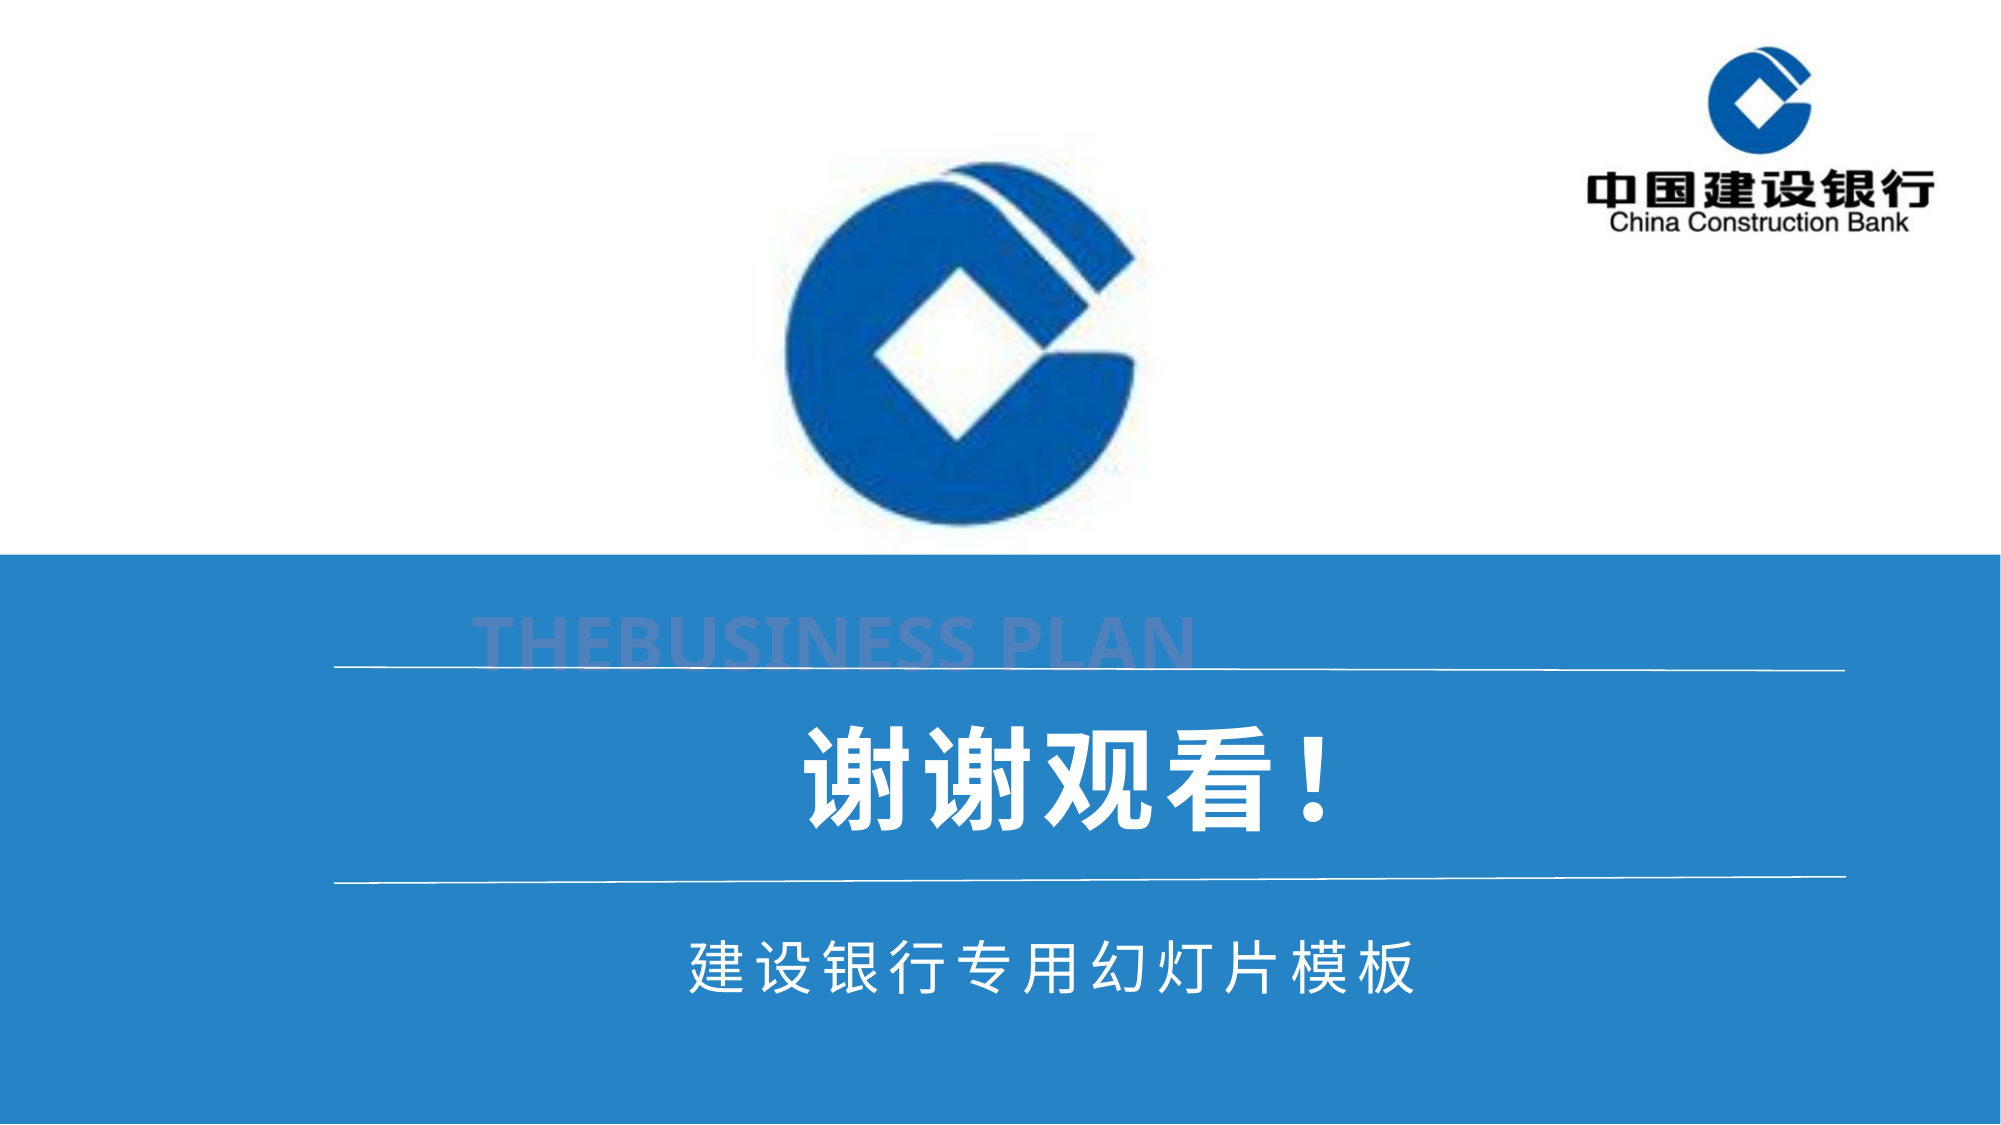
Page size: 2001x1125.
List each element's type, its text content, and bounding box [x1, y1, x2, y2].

picture [149, 0, 2001, 556]
text_box 建设银行专用幻灯片模板 [624, 921, 1480, 1011]
text_box 谢谢观看！ [518, 701, 1681, 835]
text_box THEBUSINESS PLAN [456, 597, 1320, 686]
text_box [0, 554, 2001, 1124]
